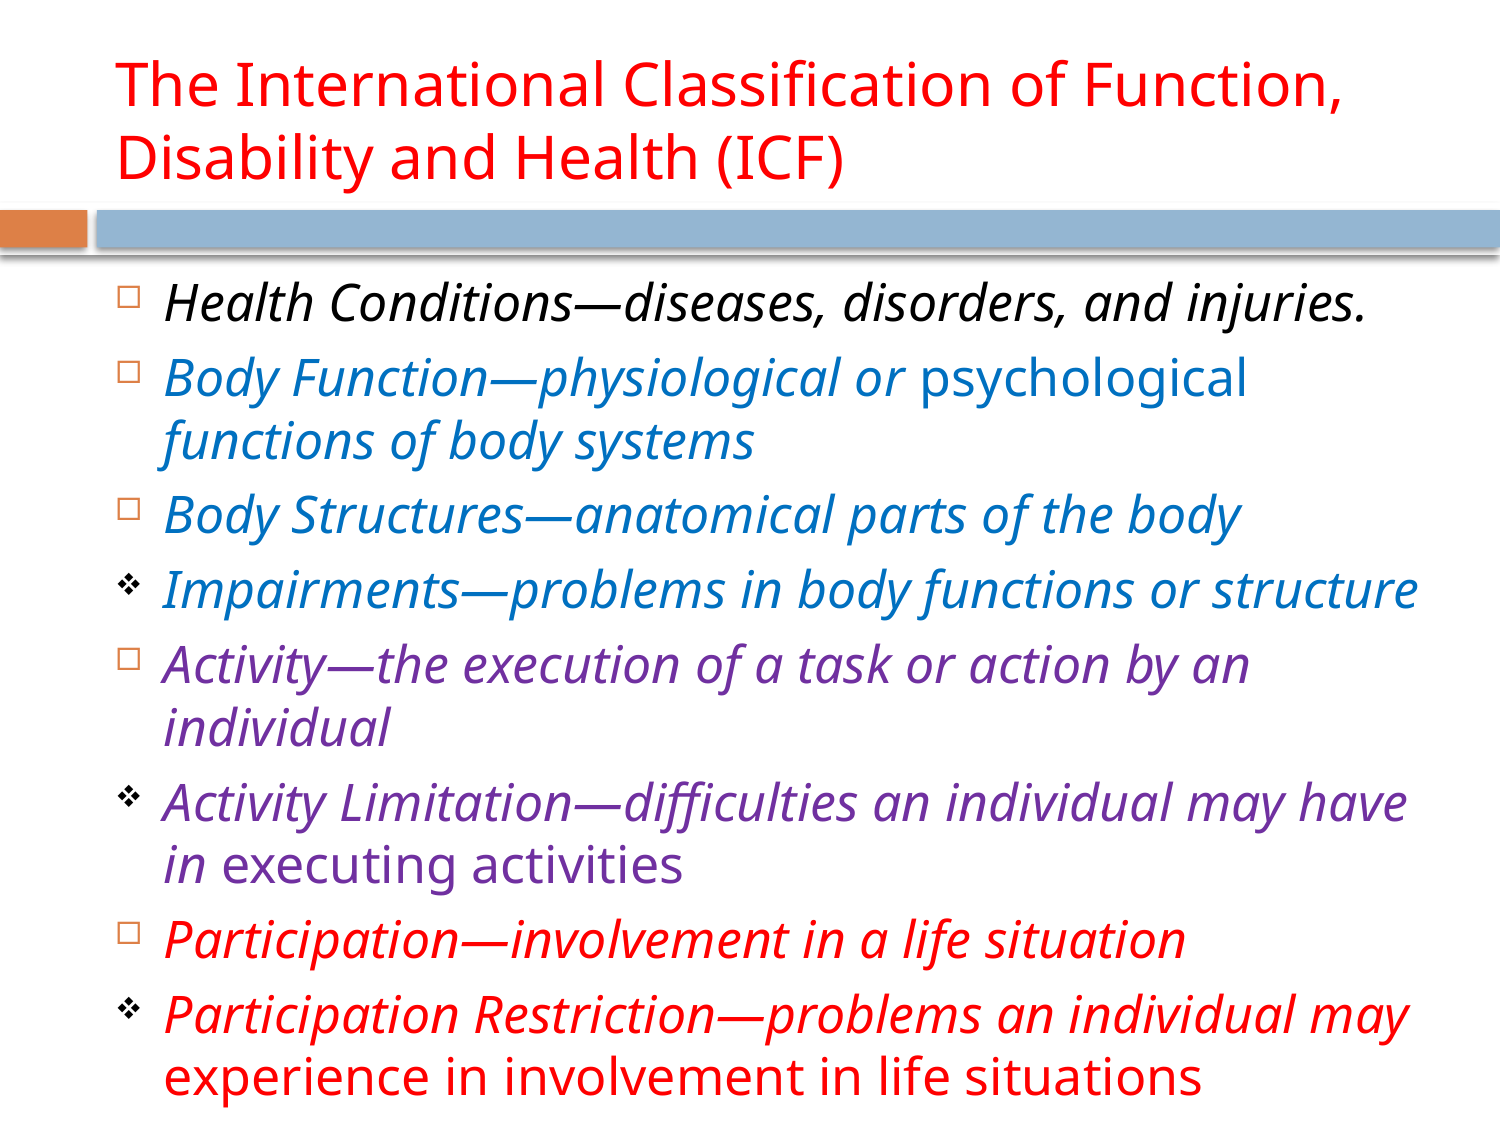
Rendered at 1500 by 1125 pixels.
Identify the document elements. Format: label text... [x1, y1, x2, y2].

title The International Classification of Function, Disability and Health (ICF) [100, 37, 1438, 200]
list Health Conditions—diseases, disorders, and injuries. Body Function—physiological or psychological functions of body systems Body Structures—anatomical parts of the body Impairments—problems in body functions or structure Activity—the execution of a task or action by an individual Activity Limitation—difficulties an individual may have in executing activities Participation—involvement in a life situation Participation Restriction—problems an individual may experience in involvement in life situations [100, 262, 1438, 1125]
